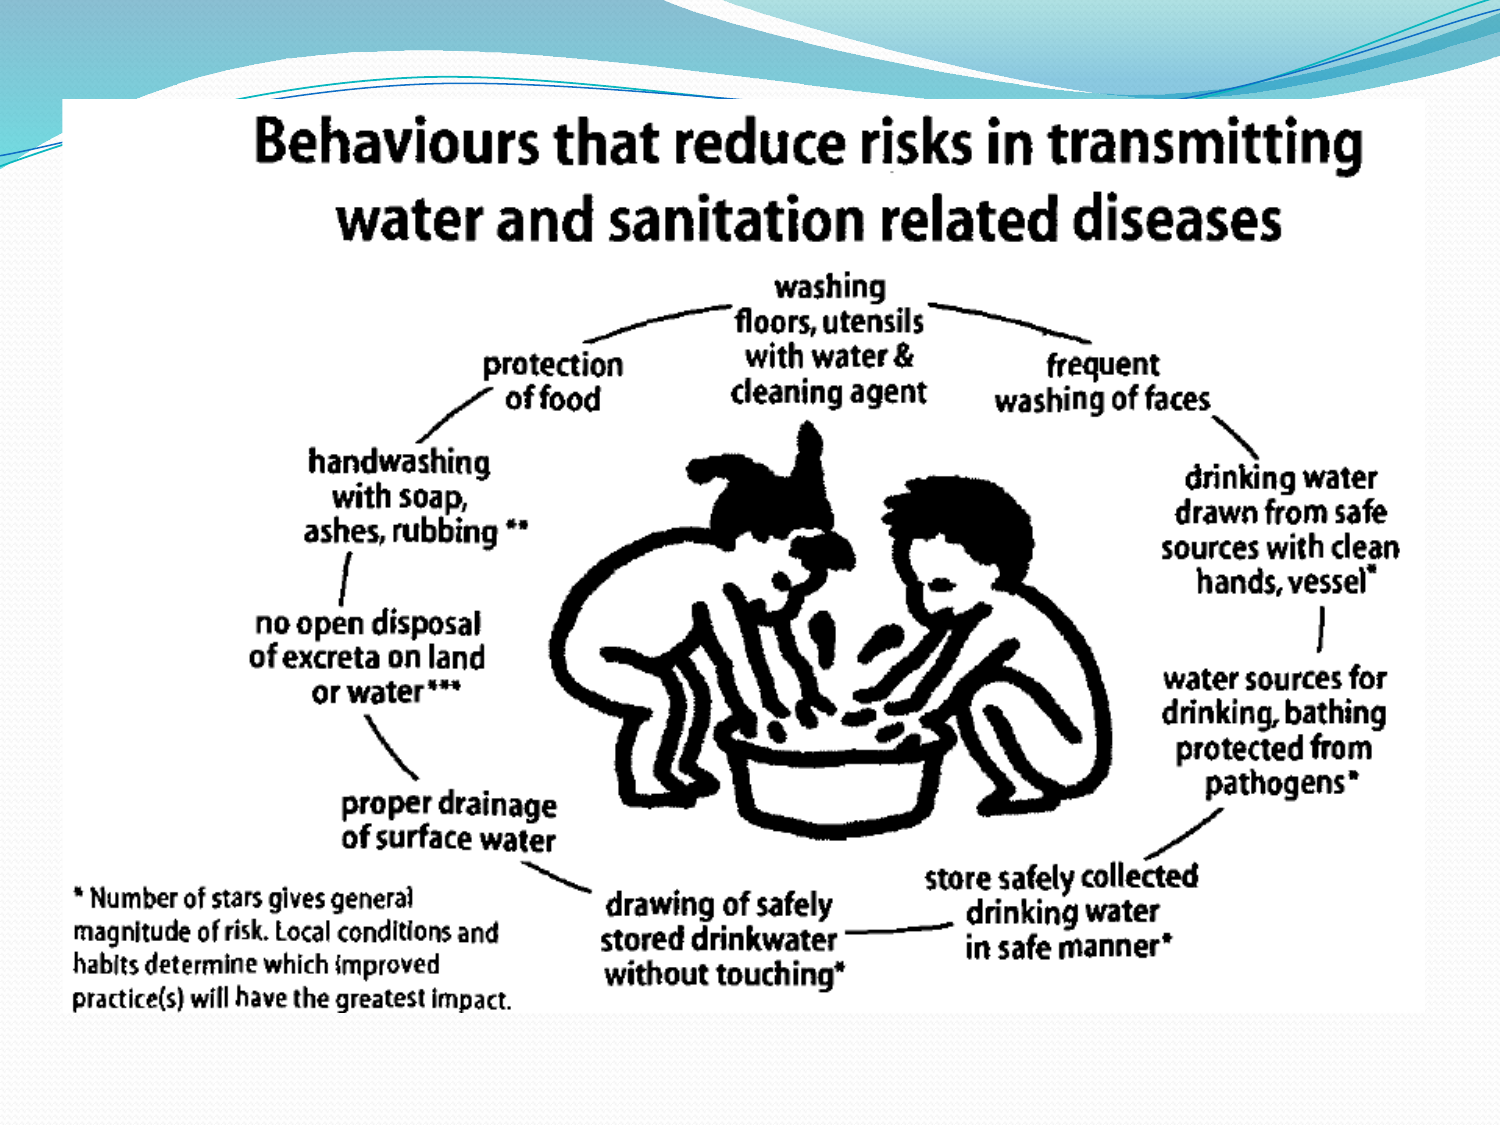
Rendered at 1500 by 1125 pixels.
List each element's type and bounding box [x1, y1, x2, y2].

picture [62, 99, 1426, 1013]
